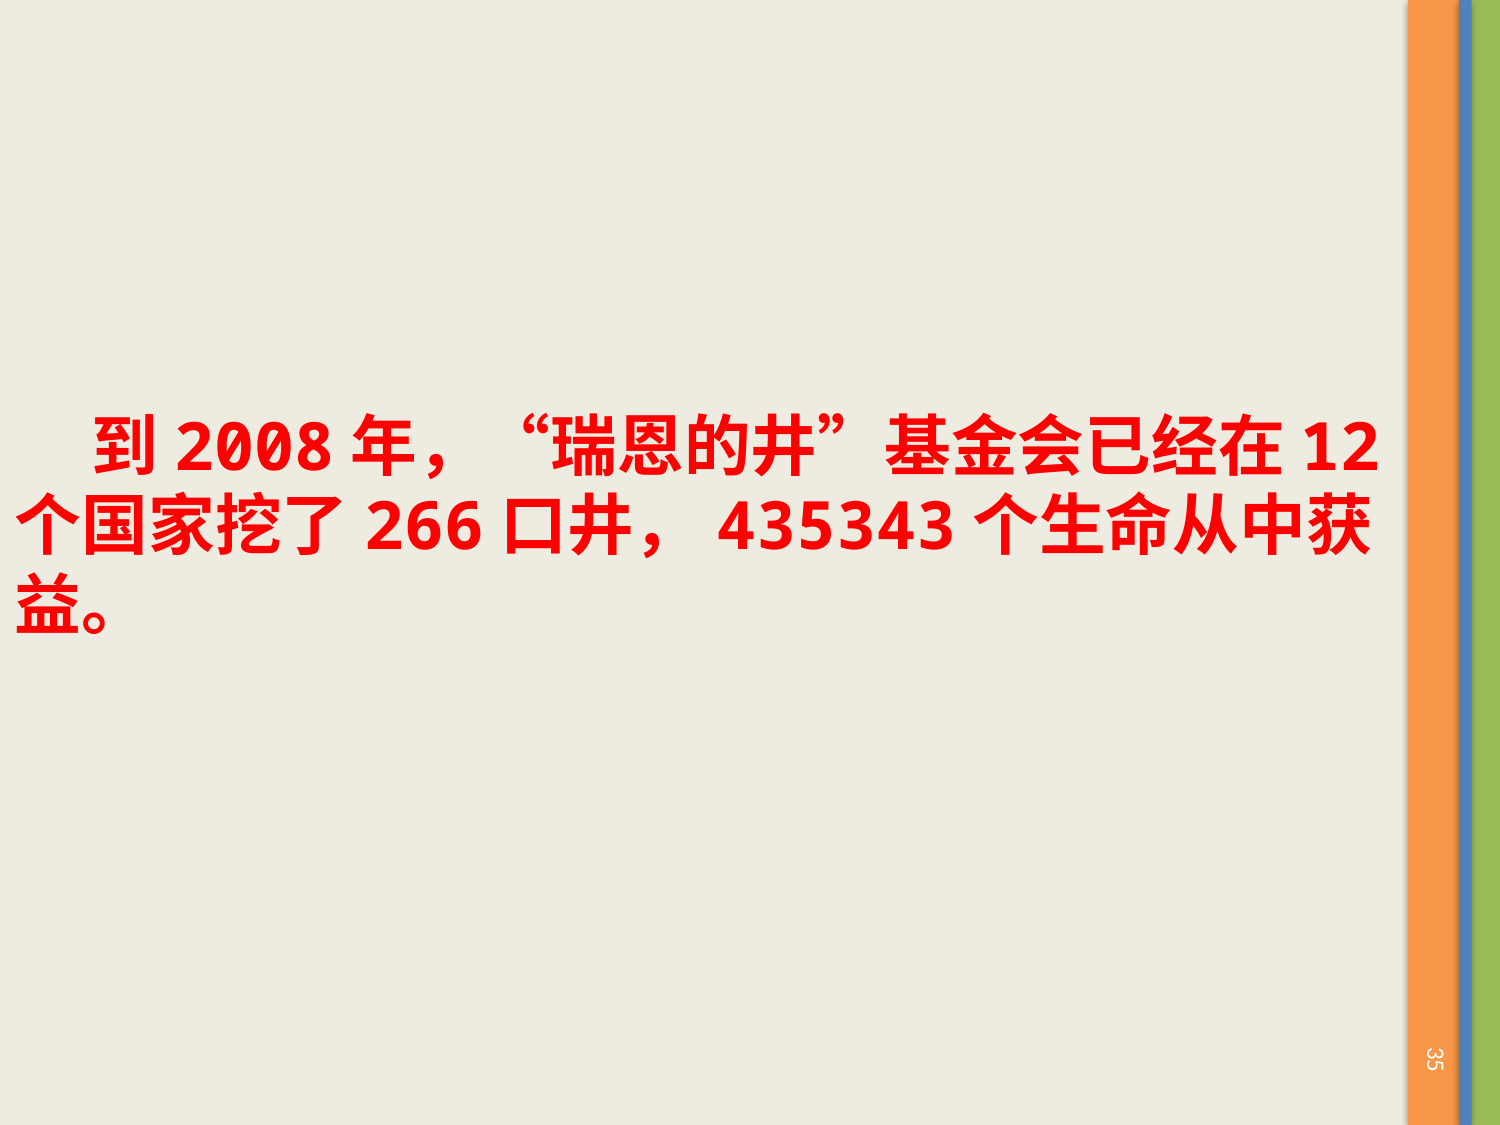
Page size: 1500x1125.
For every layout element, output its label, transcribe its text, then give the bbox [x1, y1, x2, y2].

slide_number 35 [1407, 928, 1468, 1088]
text_box 到2008年，“瑞恩的井”基金会已经在12个国家挖了266口井，435343个生命从中获益。 [0, 395, 1407, 651]
